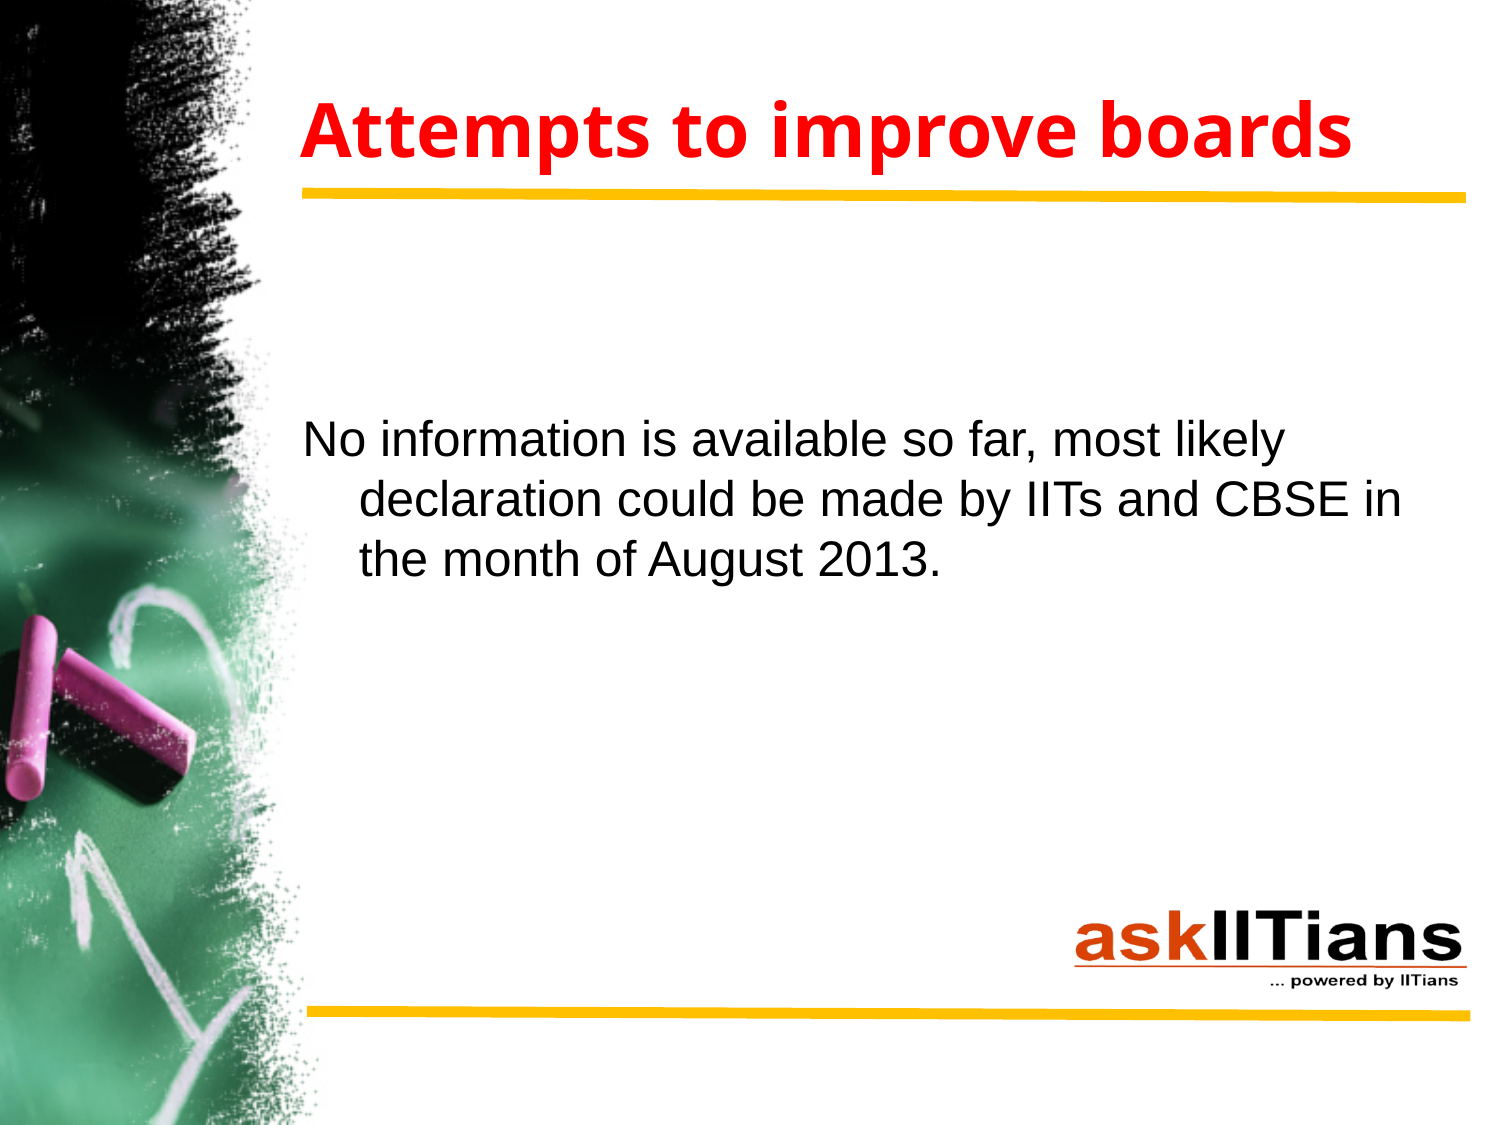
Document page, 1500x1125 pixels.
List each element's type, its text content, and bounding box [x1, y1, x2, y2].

title Attempts to improve boards [284, 58, 1471, 197]
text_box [301, 192, 1467, 198]
picture [0, 0, 1500, 1125]
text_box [306, 1011, 946, 1017]
list No information is available so far, most likely declaration could be made by IITs and CBSE in the month of August 2013. [287, 228, 1438, 980]
